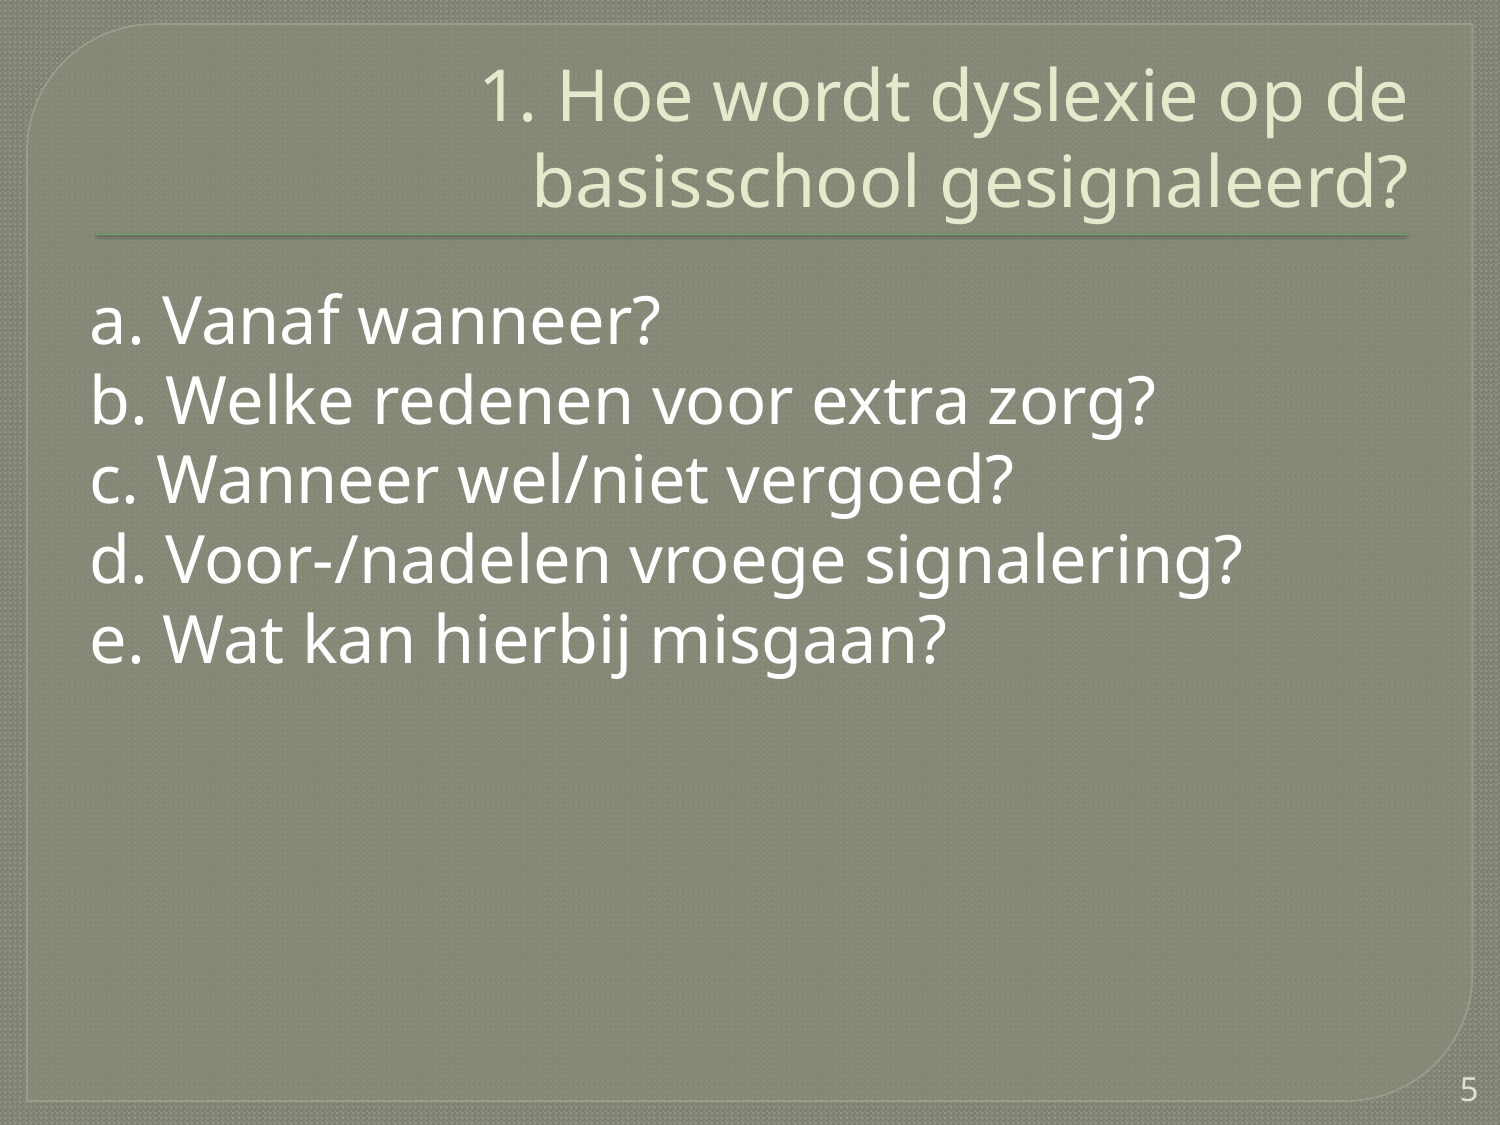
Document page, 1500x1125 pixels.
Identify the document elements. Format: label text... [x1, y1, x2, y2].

list a. Vanaf wanneer? b. Welke redenen voor extra zorg? c. Wanneer wel/niet vergoed? d. Voor-/nadelen vroege signalering? e. Wat kan hierbij misgaan? [75, 270, 1425, 1013]
slide_number 5 [1417, 1068, 1494, 1114]
title 1. Hoe wordt dyslexie op de basisschool gesignaleerd? [75, 41, 1425, 230]
